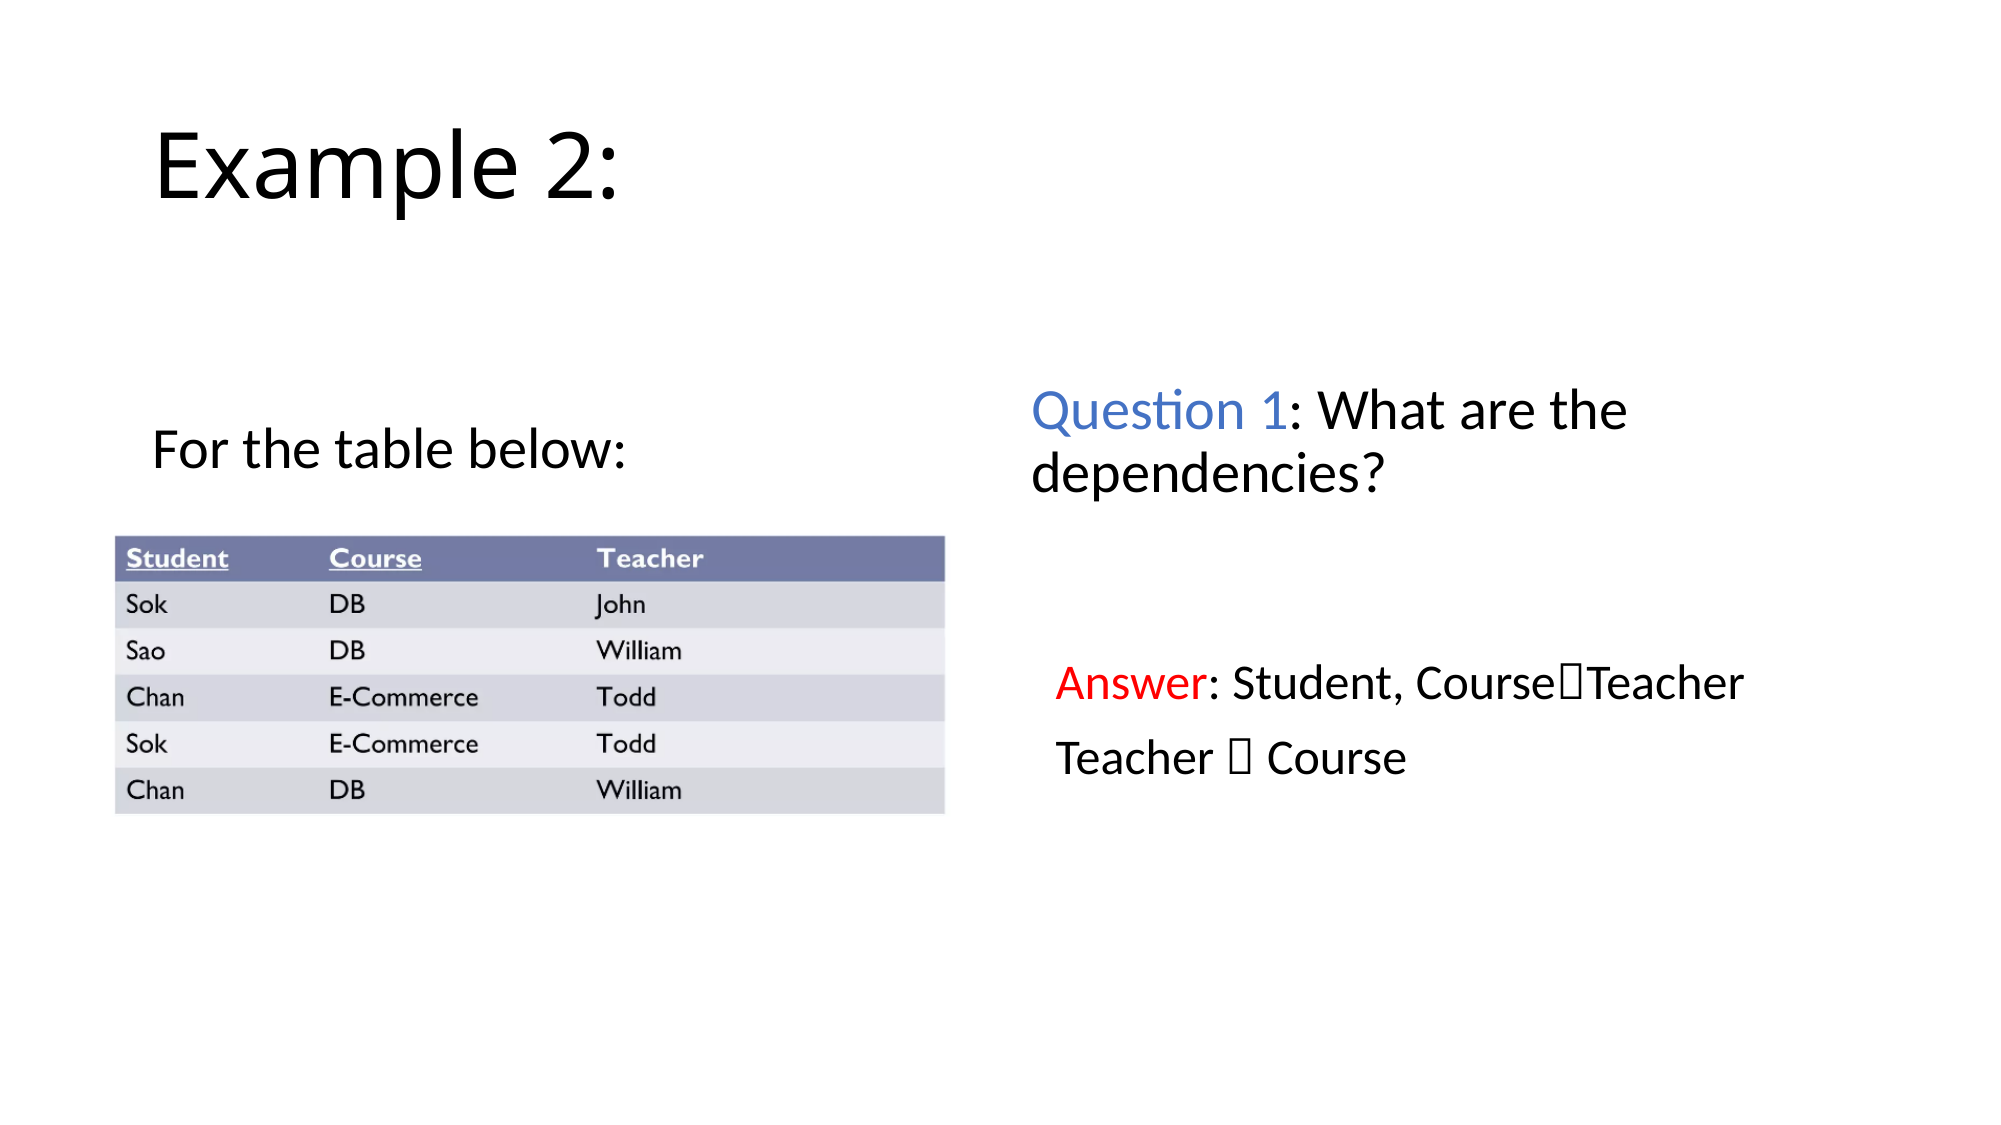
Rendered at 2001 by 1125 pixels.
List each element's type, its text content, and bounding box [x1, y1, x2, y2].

list Question 1: What are the dependencies? [1016, 371, 1867, 650]
title Example 2: [137, 59, 1863, 278]
text_box Answer: Student, CourseTeacher Teacher  Course [1040, 649, 1891, 928]
picture [109, 530, 960, 817]
list For the table below: [137, 410, 984, 1016]
